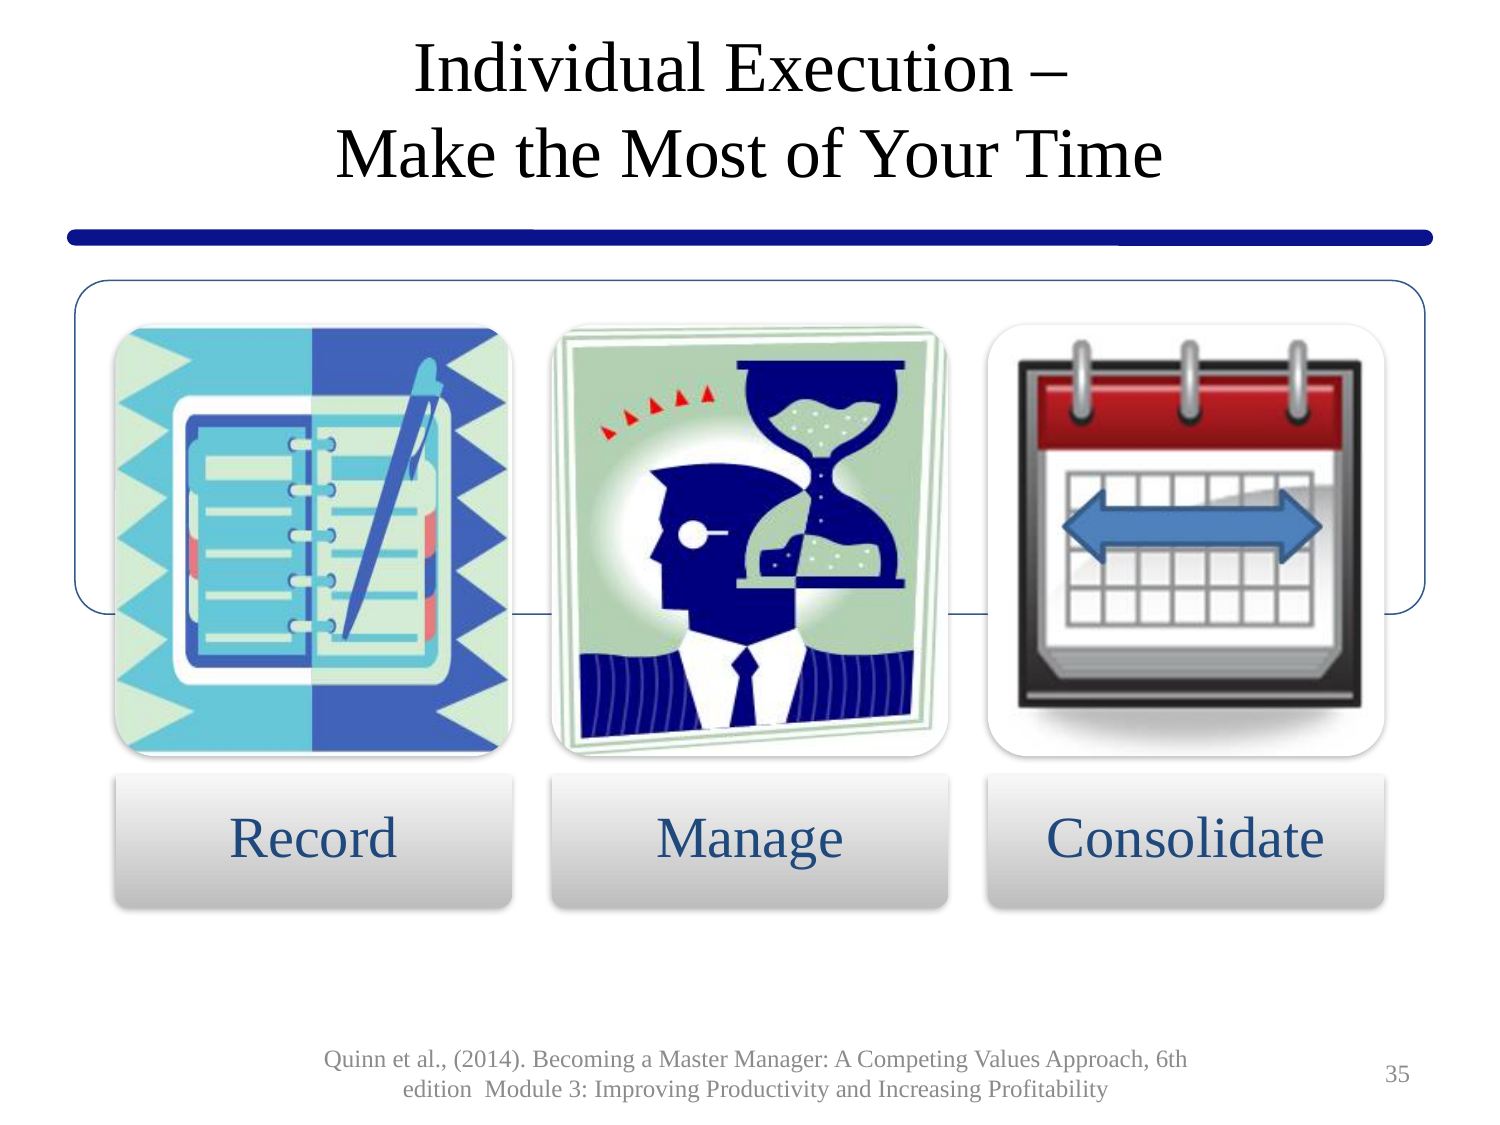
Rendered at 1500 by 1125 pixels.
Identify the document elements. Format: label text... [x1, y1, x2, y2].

footer Quinn et al., (2014). Becoming a Master Manager: A Competing Values Approach, 6th edition Module 3: Improving Productivity and Increasing Profitability [287, 1042, 1074, 1103]
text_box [74, 258, 1426, 1001]
slide_number 35 [1074, 1042, 1425, 1103]
title Individual Execution – Make the Most of Your Time [75, 12, 1425, 200]
